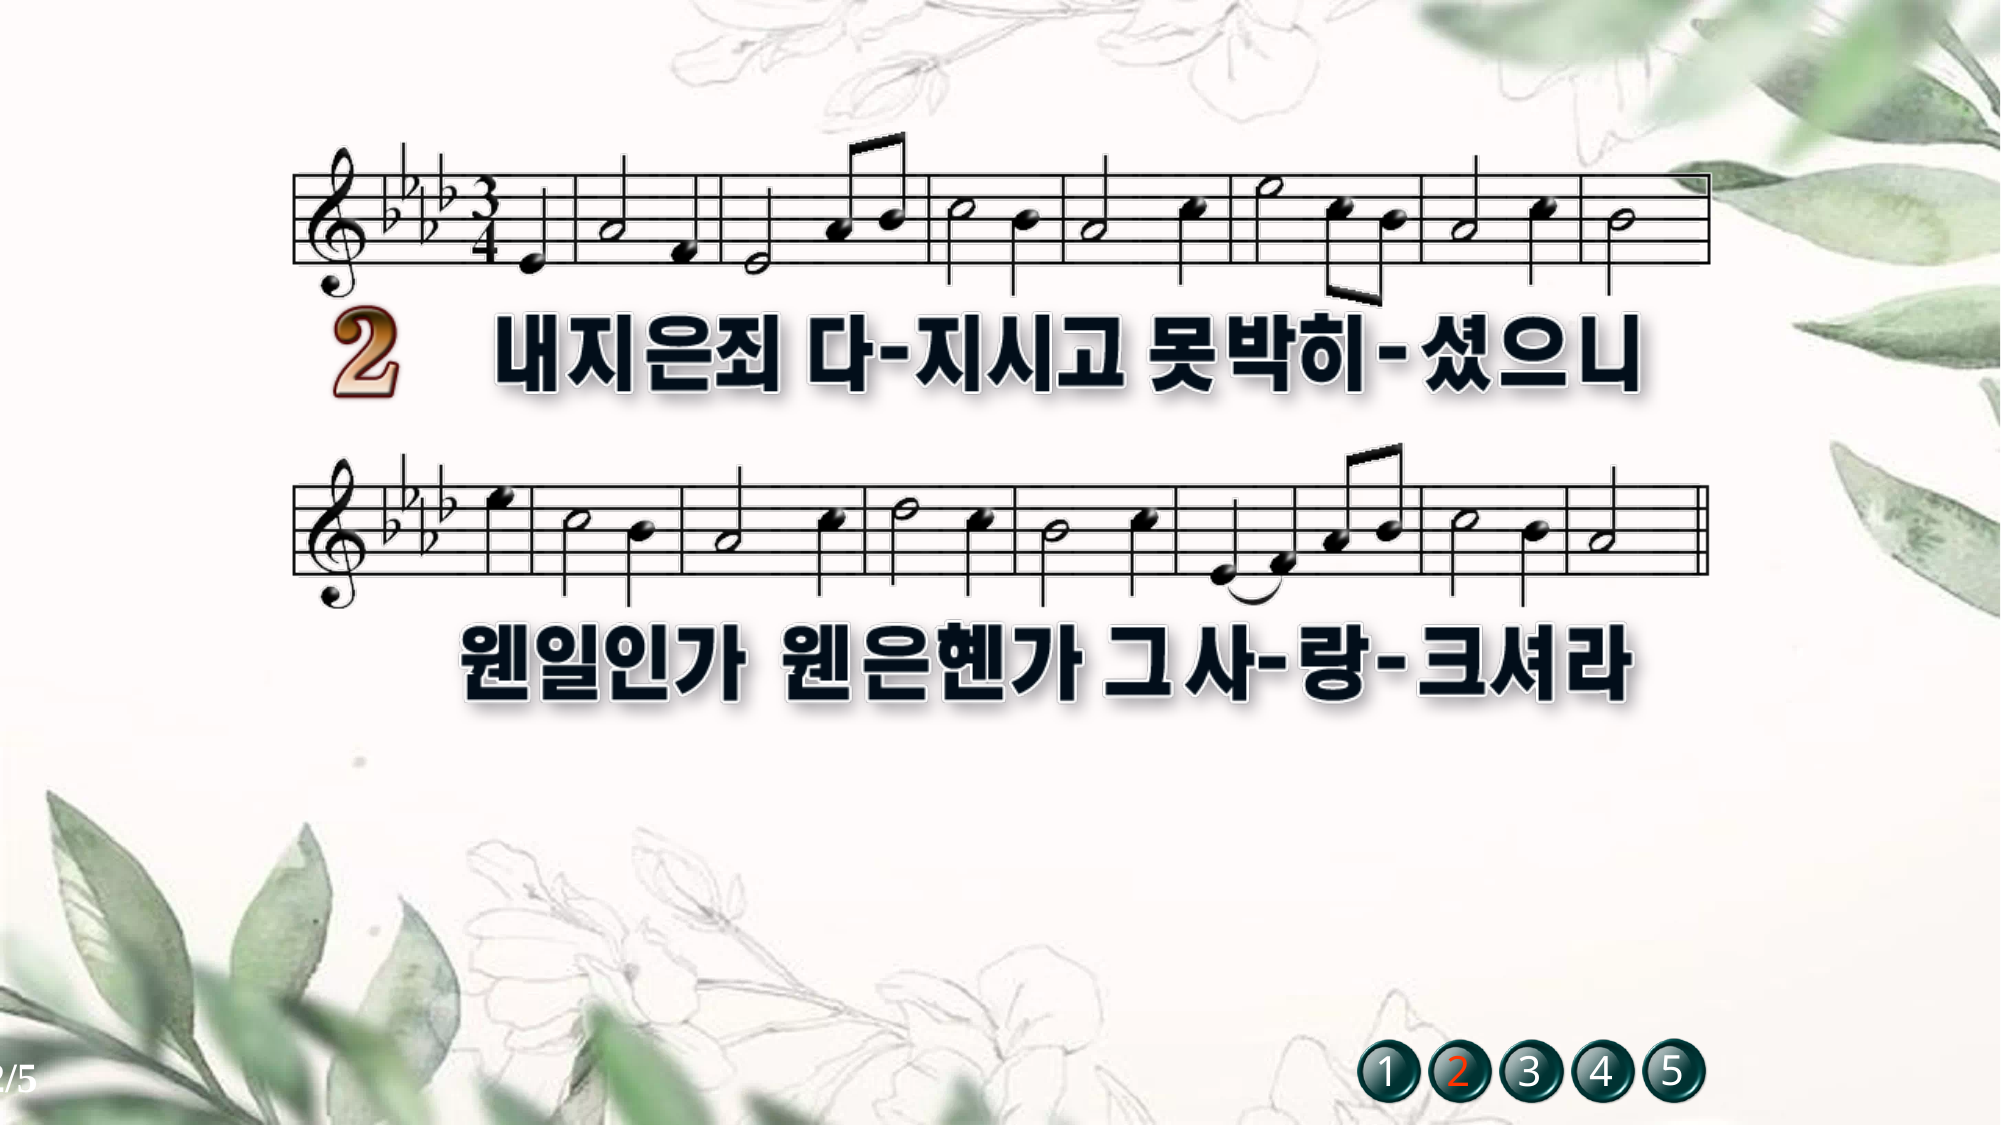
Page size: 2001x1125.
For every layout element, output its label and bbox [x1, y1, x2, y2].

text_box [1639, 1034, 1709, 1106]
text_box [1425, 1035, 1496, 1106]
text_box [1354, 1035, 1424, 1106]
text_box [1568, 1035, 1638, 1106]
picture [0, 0, 2001, 1125]
text_box [1496, 1035, 1567, 1106]
